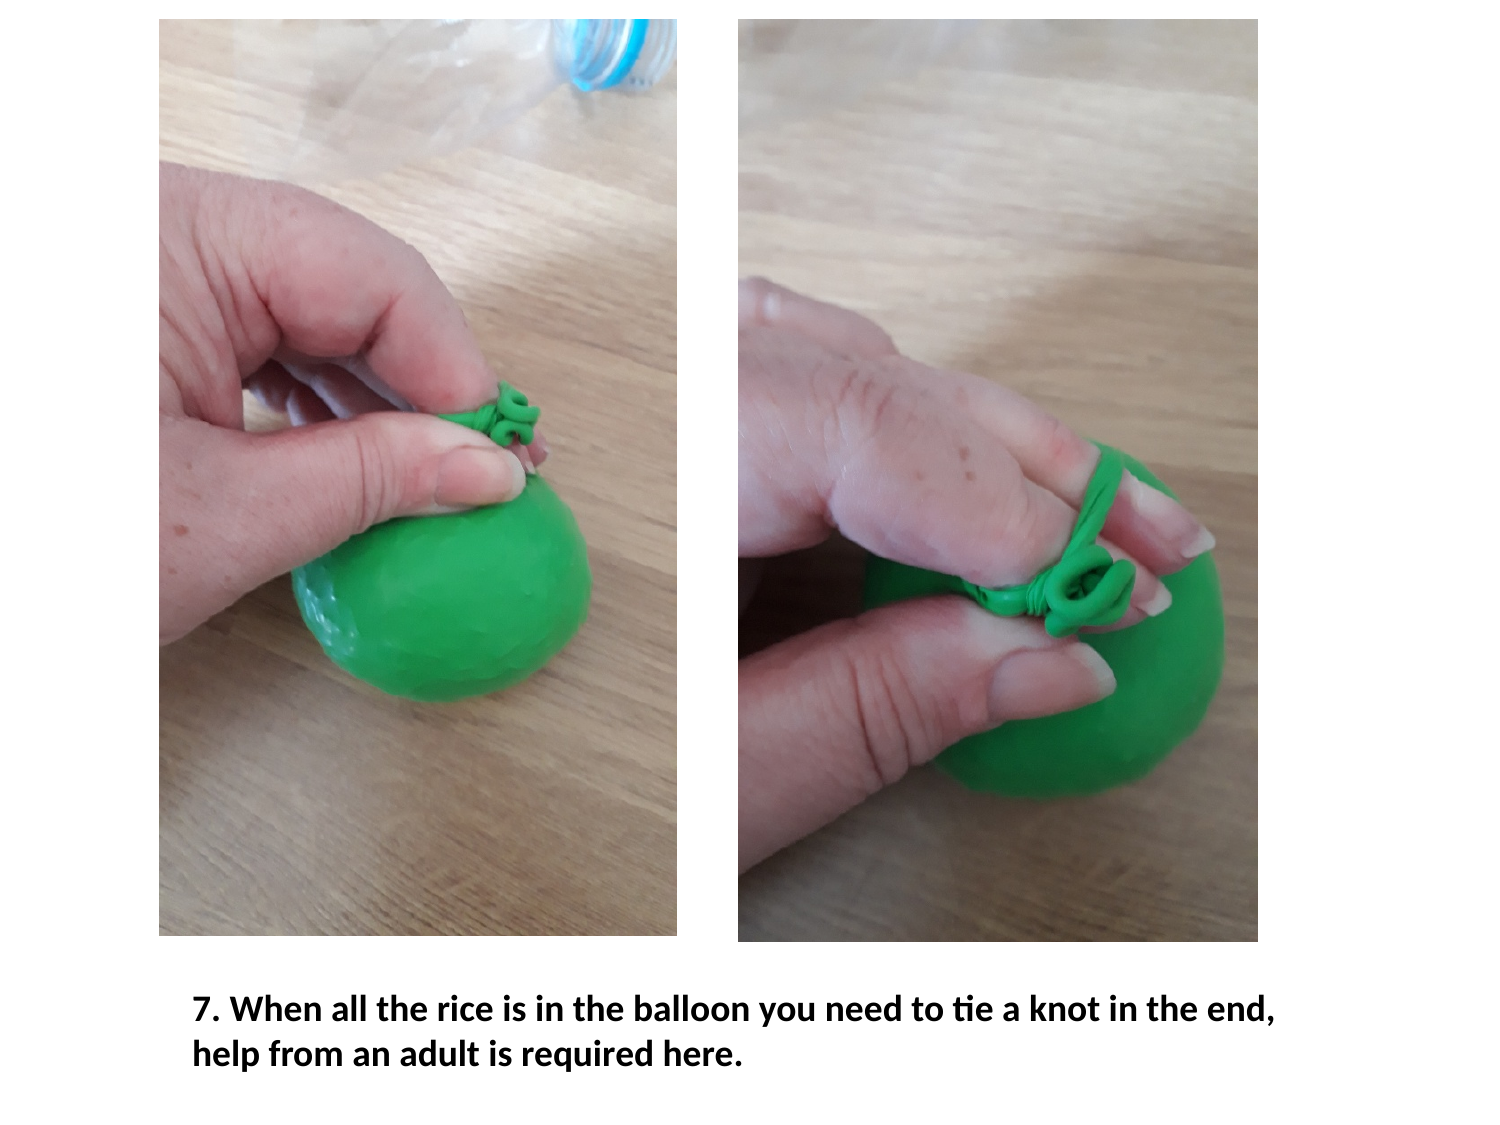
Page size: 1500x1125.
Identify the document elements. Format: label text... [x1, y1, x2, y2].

picture [737, 18, 1259, 942]
list 7. When all the rice is in the balloon you need to tie a knot in the end, help from an adult is required here. [177, 975, 1300, 1108]
picture [159, 18, 677, 937]
